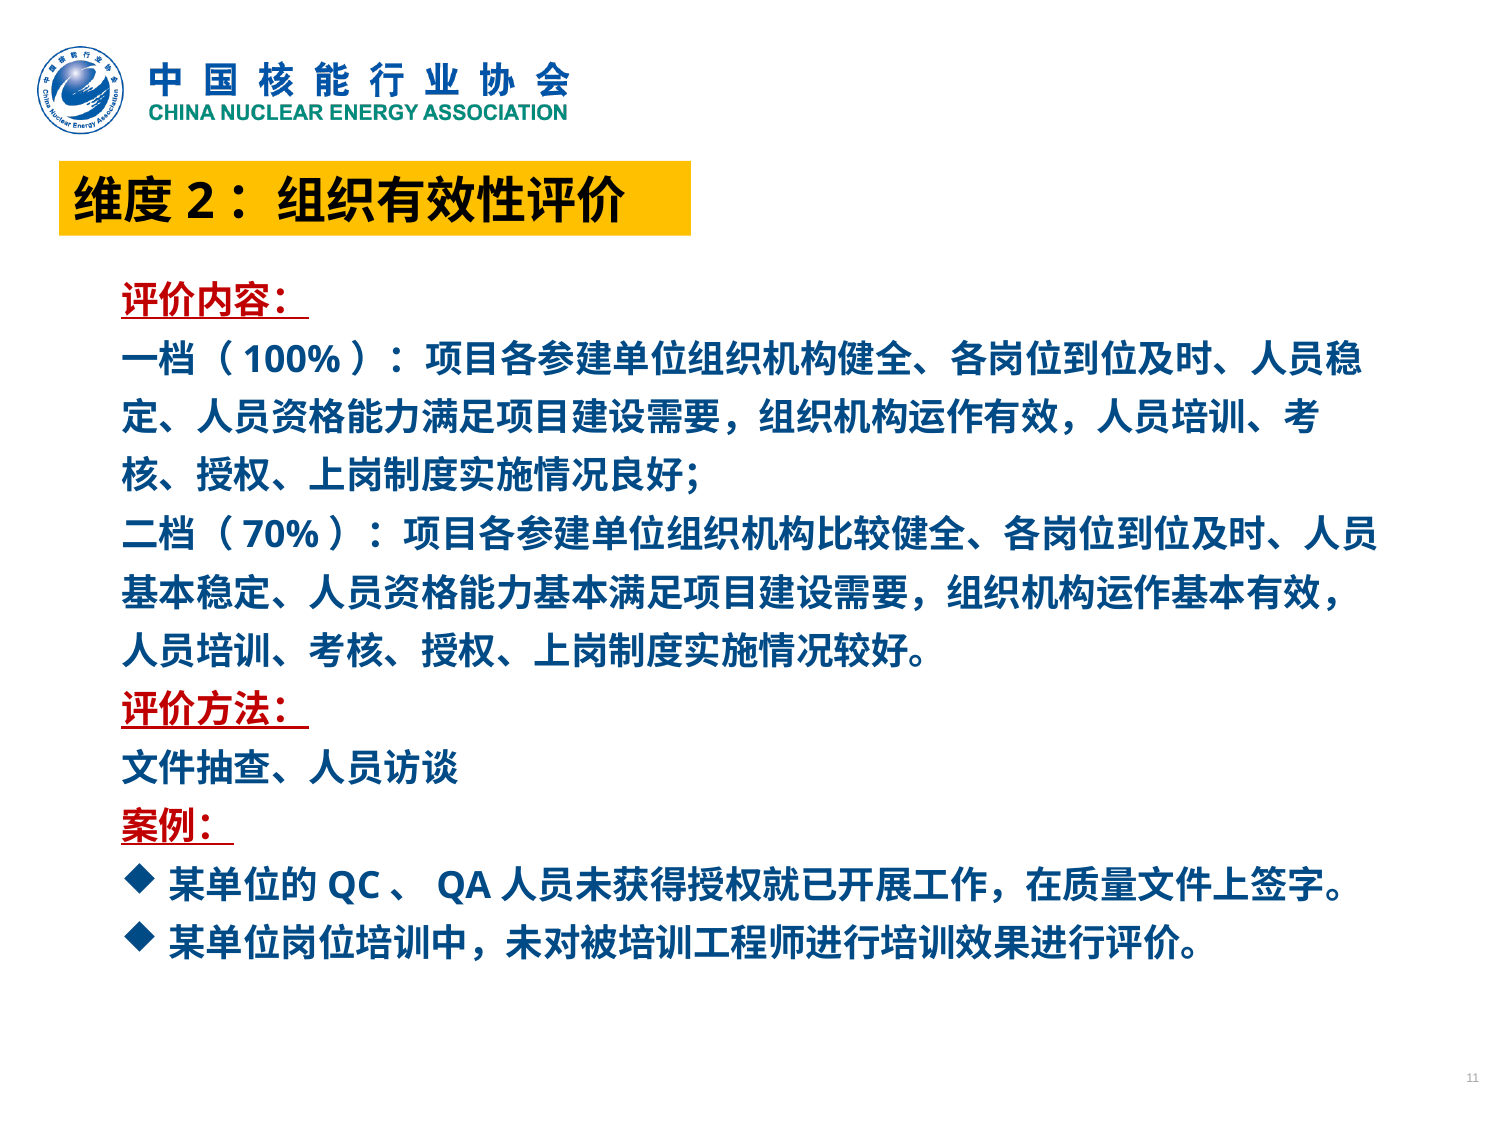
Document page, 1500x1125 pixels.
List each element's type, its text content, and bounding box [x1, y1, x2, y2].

text_box 评价内容： 一档（100%）：项目各参建单位组织机构健全、各岗位到位及时、人员稳定、人员资格能力满足项目建设需要，组织机构运作有效，人员培训、考核、授权、上岗制度实施情况良好； 二档（70%）：项目各参建单位组织机构比较健全、各岗位到位及时、人员基本稳定、人员资格能力基本满足项目建设需要，组织机构运作基本有效，人员培训、考核、授权、上岗制度实施情况较好。 评价方法： 文件抽查、人员访谈 案例： 某单位的QC、QA人员未获得授权就已开展工作，在质量文件上签字。 某单位岗位培训中，未对被培训工程师进行培训效果进行评价。 [106, 255, 1400, 972]
picture [32, 42, 573, 138]
text_box 维度2：组织有效性评价 [59, 160, 691, 236]
slide_number 11 [1144, 1047, 1495, 1107]
